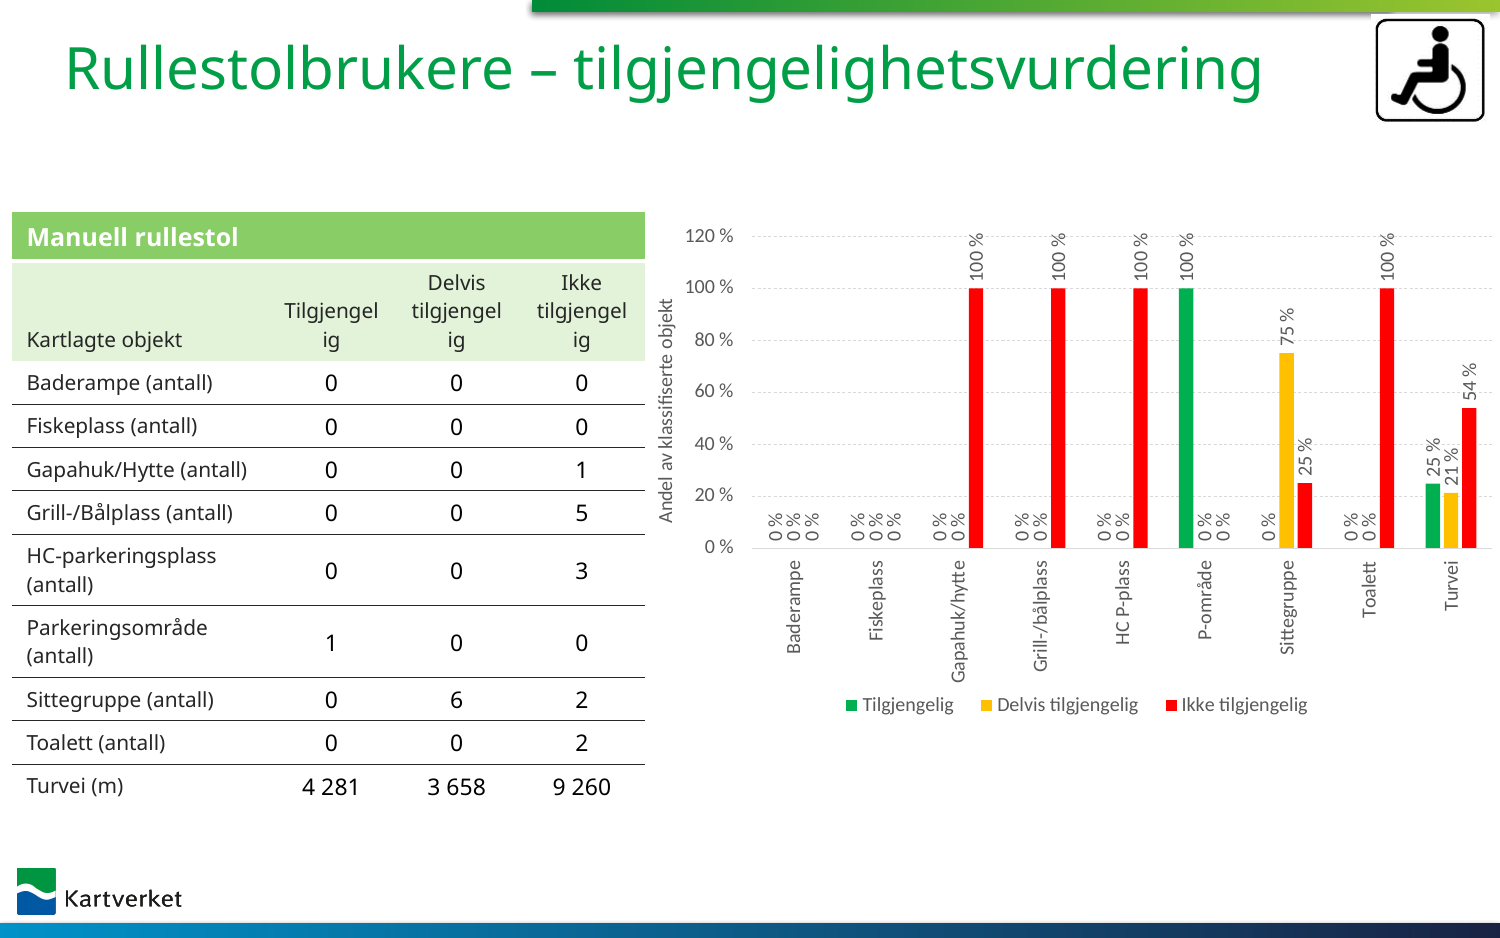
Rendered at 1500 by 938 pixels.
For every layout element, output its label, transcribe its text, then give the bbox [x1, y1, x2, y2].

table_cell 0 [519, 361, 638, 404]
table_cell 0 [394, 405, 519, 447]
table_cell 3 658 [394, 765, 519, 807]
picture [643, 218, 1500, 728]
table_cell 0 [394, 606, 519, 677]
table_cell 5 [519, 491, 638, 534]
table_cell Fiskeplass (antall) [12, 405, 269, 447]
table_cell Grill-/Bålplass (antall) [12, 491, 269, 534]
table_cell 0 [269, 361, 394, 404]
table_cell 0 [269, 448, 394, 490]
table_cell 9 260 [519, 765, 645, 807]
table_cell Toalett (antall) [12, 721, 269, 764]
table_cell 0 [269, 678, 394, 720]
table_cell 4 281 [269, 765, 394, 807]
table_header Manuell rullestol [12, 212, 645, 259]
table_cell Gapahuk/Hytte (antall) [12, 448, 269, 490]
table_cell 2 [519, 678, 638, 720]
table_cell 0 [394, 535, 519, 605]
table_cell 0 [519, 606, 638, 677]
text_box Rullestolbrukere – tilgjengelighetsvurdering [49, 12, 1372, 109]
table_cell Delvis tilgjengelig [394, 263, 519, 361]
table_cell 1 [519, 448, 638, 490]
table_cell 0 [269, 491, 394, 534]
table_cell 2 [519, 721, 645, 764]
table_cell 0 [269, 405, 394, 447]
table_cell Turvei (m) [12, 765, 269, 807]
table_cell 0 [269, 535, 394, 605]
table_cell 0 [394, 491, 519, 534]
table_cell HC-parkeringsplass (antall) [12, 535, 269, 605]
table_cell 0 [269, 721, 394, 764]
table_cell Tilgjengelig [269, 263, 394, 361]
table_cell 0 [519, 405, 638, 447]
table_cell Baderampe (antall) [12, 361, 269, 404]
table_cell Sittegruppe (antall) [12, 678, 269, 720]
table_cell 1 [269, 606, 394, 677]
table_cell Parkeringsområde (antall) [12, 606, 269, 677]
picture [1371, 13, 1491, 127]
table_cell Ikke tilgjengelig [519, 263, 638, 361]
table_cell 6 [394, 678, 519, 720]
table_cell 0 [394, 361, 519, 404]
table_cell Kartlagte objekt [12, 263, 269, 361]
table_cell 0 [394, 448, 519, 490]
table_cell 3 [519, 535, 638, 605]
table_cell 0 [394, 721, 519, 764]
